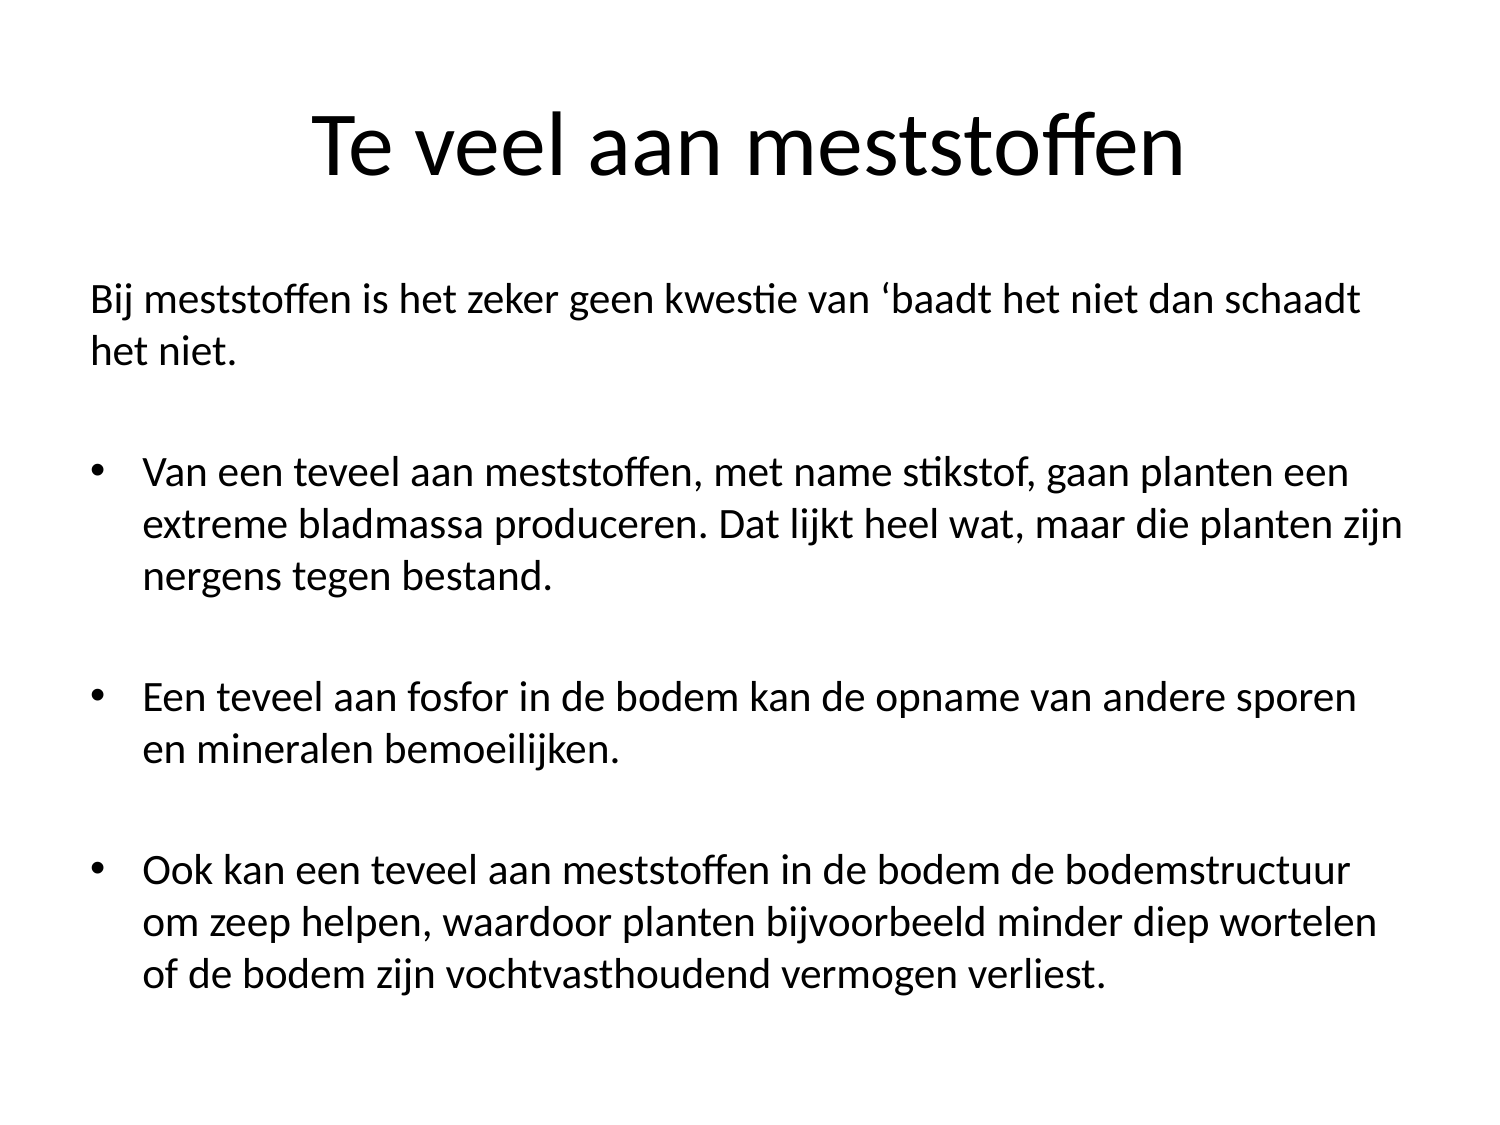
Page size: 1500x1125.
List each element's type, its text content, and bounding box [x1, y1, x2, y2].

title Te veel aan meststoffen [75, 45, 1425, 233]
list Bij meststoffen is het zeker geen kwestie van ‘baadt het niet dan schaadt het niet. Van een teveel aan meststoffen, met name stikstof, gaan planten een extreme bladmassa produceren. Dat lijkt heel wat, maar die planten zijn nergens tegen bestand. Een teveel aan fosfor in de bodem kan de opname van andere sporen en mineralen bemoeilijken. Ook kan een teveel aan meststoffen in de bodem de bodemstructuur om zeep helpen, waardoor planten bijvoorbeeld minder diep wortelen of de bodem zijn vochtvasthoudend vermogen verliest. [75, 262, 1425, 1005]
